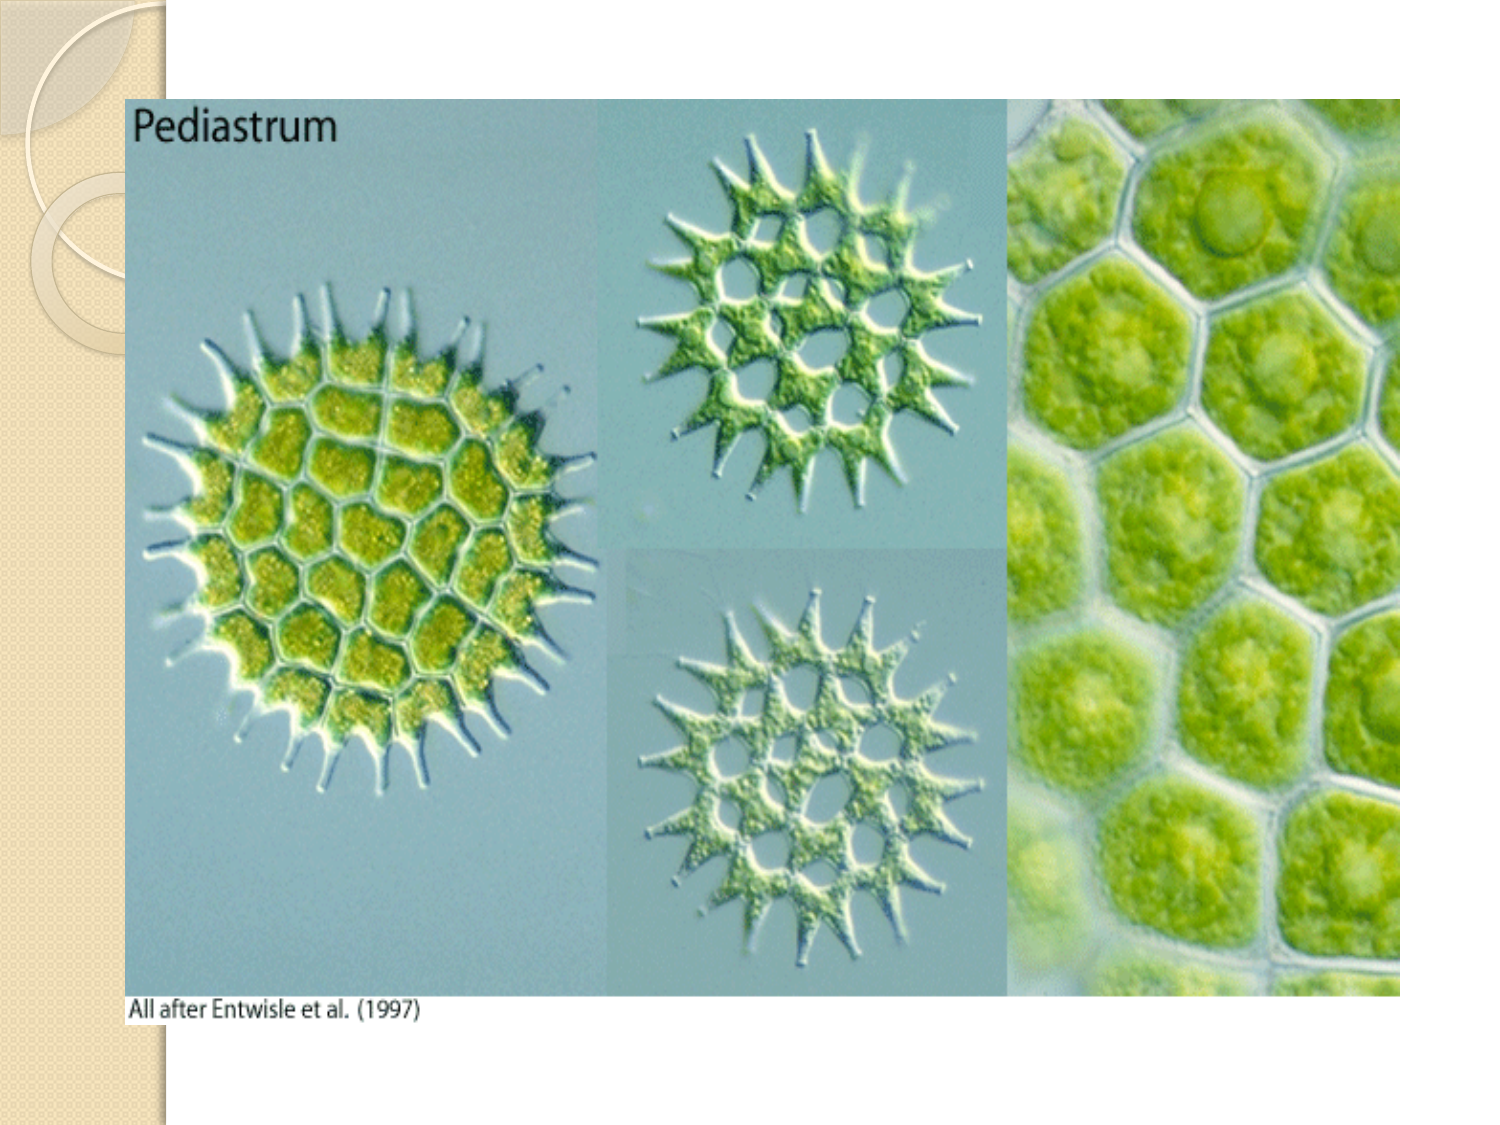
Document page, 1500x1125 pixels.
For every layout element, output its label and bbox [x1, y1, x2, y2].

list [124, 99, 1401, 1026]
